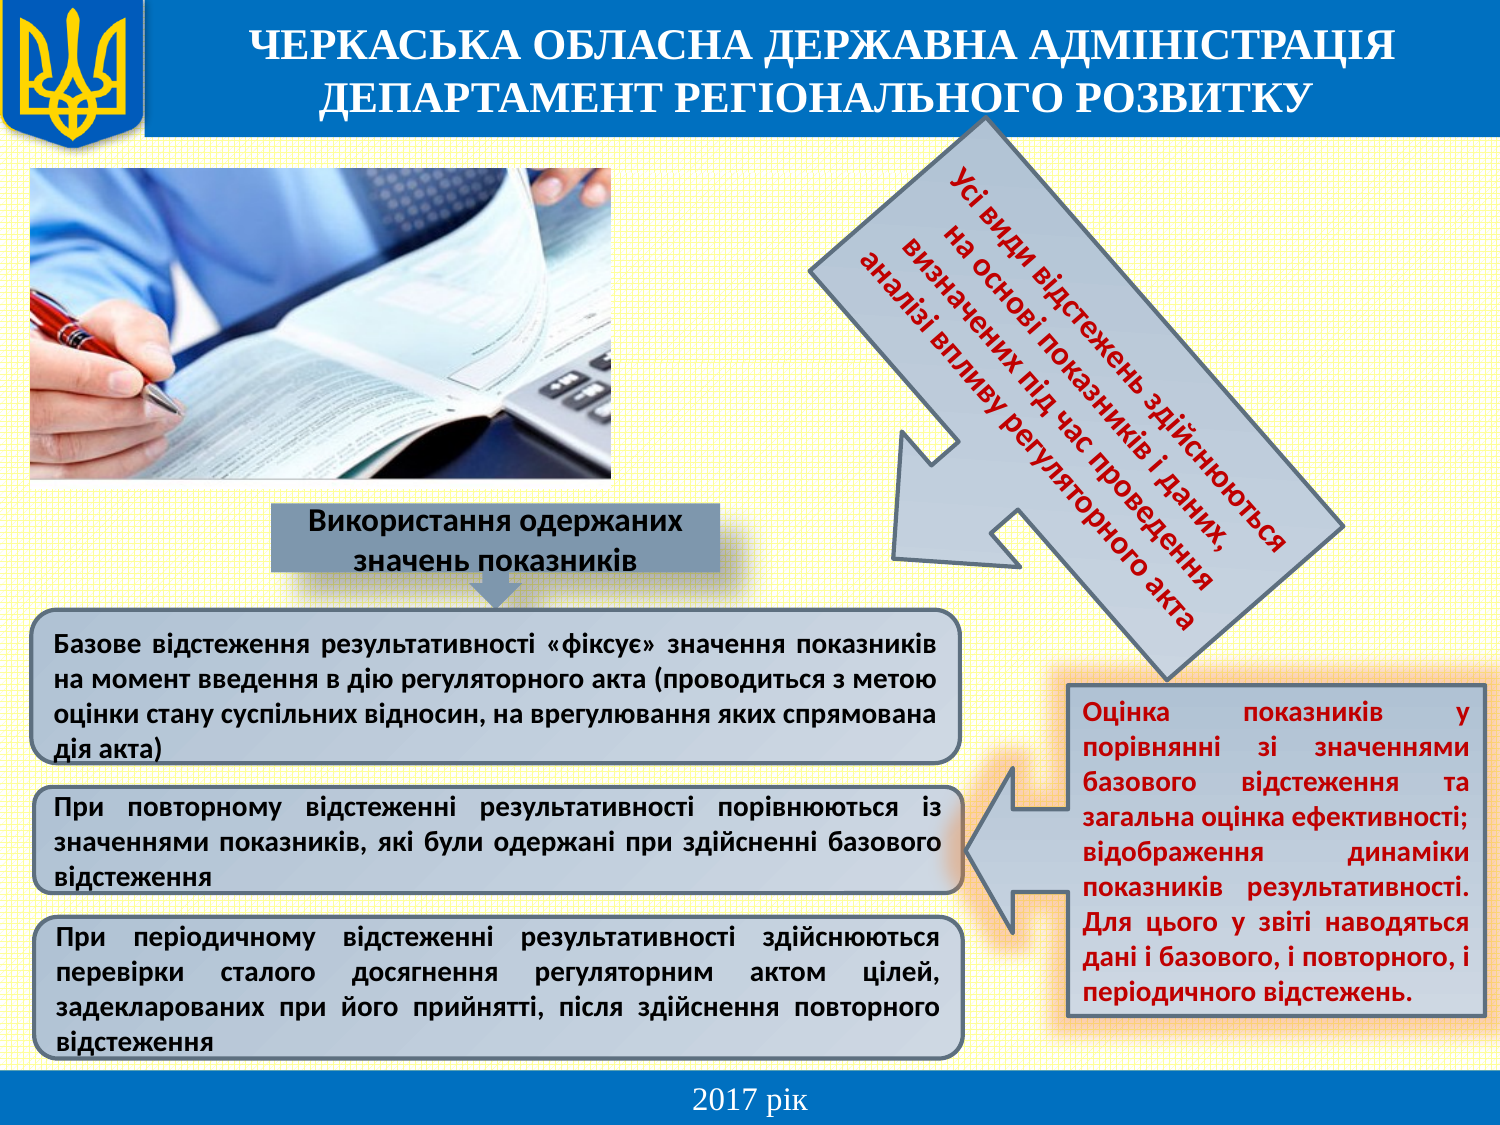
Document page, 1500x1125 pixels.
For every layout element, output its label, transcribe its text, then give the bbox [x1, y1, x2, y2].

text_box Використання одержаних значень показників [269, 501, 723, 607]
picture [0, 0, 145, 151]
title ЧЕРКАСЬКА ОБЛАСНА ДЕРЖАВНА АДМІНІСТРАЦІЯ ДЕПАРТАМЕНТ РЕГІОНАЛЬНОГО РОЗВИТКУ [151, 0, 1500, 138]
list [30, 168, 611, 490]
text_box При періодичному відстеженні результативності здійснюються перевірки сталого досягнення регуляторним актом цілей, задекларованих при його прийнятті, після здійснення повторного відстеження [32, 914, 965, 1061]
text_box Базове відстеження результативності «фіксує» значення показників на момент введення в дію регуляторного акта (проводиться з метою оцінки стану суспільних відносин, на врегулювання яких спрямована дія акта) [29, 607, 963, 766]
text_box [615, 172, 918, 362]
text_box При повторному відстеженні результативності порівнюються із значеннями показників, які були одержані при здійсненні базового відстеження [32, 784, 957, 896]
text_box Усі види відстежень здійснюються на основі показників і даних, визначених під час проведення аналізі впливу регуляторного акта [807, 114, 1346, 683]
list 2017 рік [0, 1070, 1500, 1125]
text_box Оцінка показників у порівнянні зі значеннями базового відстеження та загальна оцінка ефективності; відображення динаміки показників результативності. Для цього у звіті наводяться дані і базового, і повторного, і періодичного відстежень. [963, 683, 1488, 1019]
